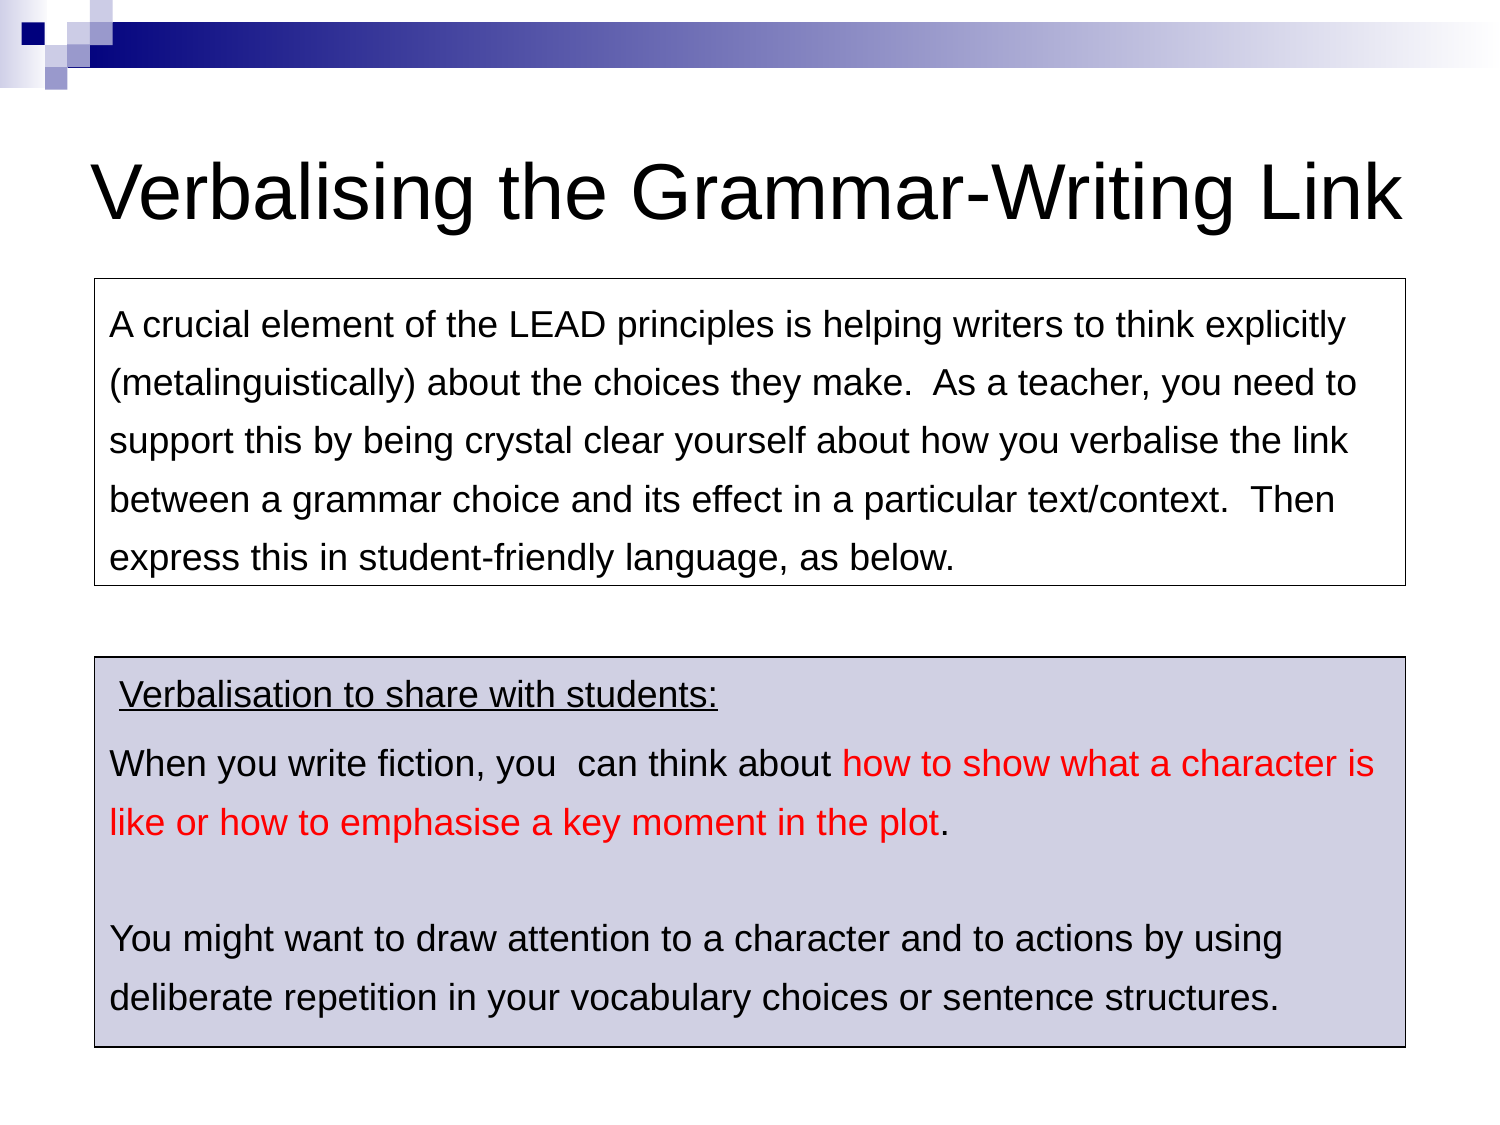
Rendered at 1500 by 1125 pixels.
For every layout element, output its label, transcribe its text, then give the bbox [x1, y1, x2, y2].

title Verbalising the Grammar-Writing Link [74, 74, 1483, 301]
text_box A crucial element of the LEAD principles is helping writers to think explicitly (metalinguistically) about the choices they make. As a teacher, you need to support this by being crystal clear yourself about how you verbalise the link between a grammar choice and its effect in a particular text/context. Then express this in student-friendly language, as below. [94, 278, 1406, 586]
list Verbalisation to share with students: When you write fiction, you can think about how to show what a character is like or how to emphasise a key moment in the plot. You might want to draw attention to a character and to actions by using deliberate repetition in your vocabulary choices or sentence structures. [94, 656, 1406, 1048]
